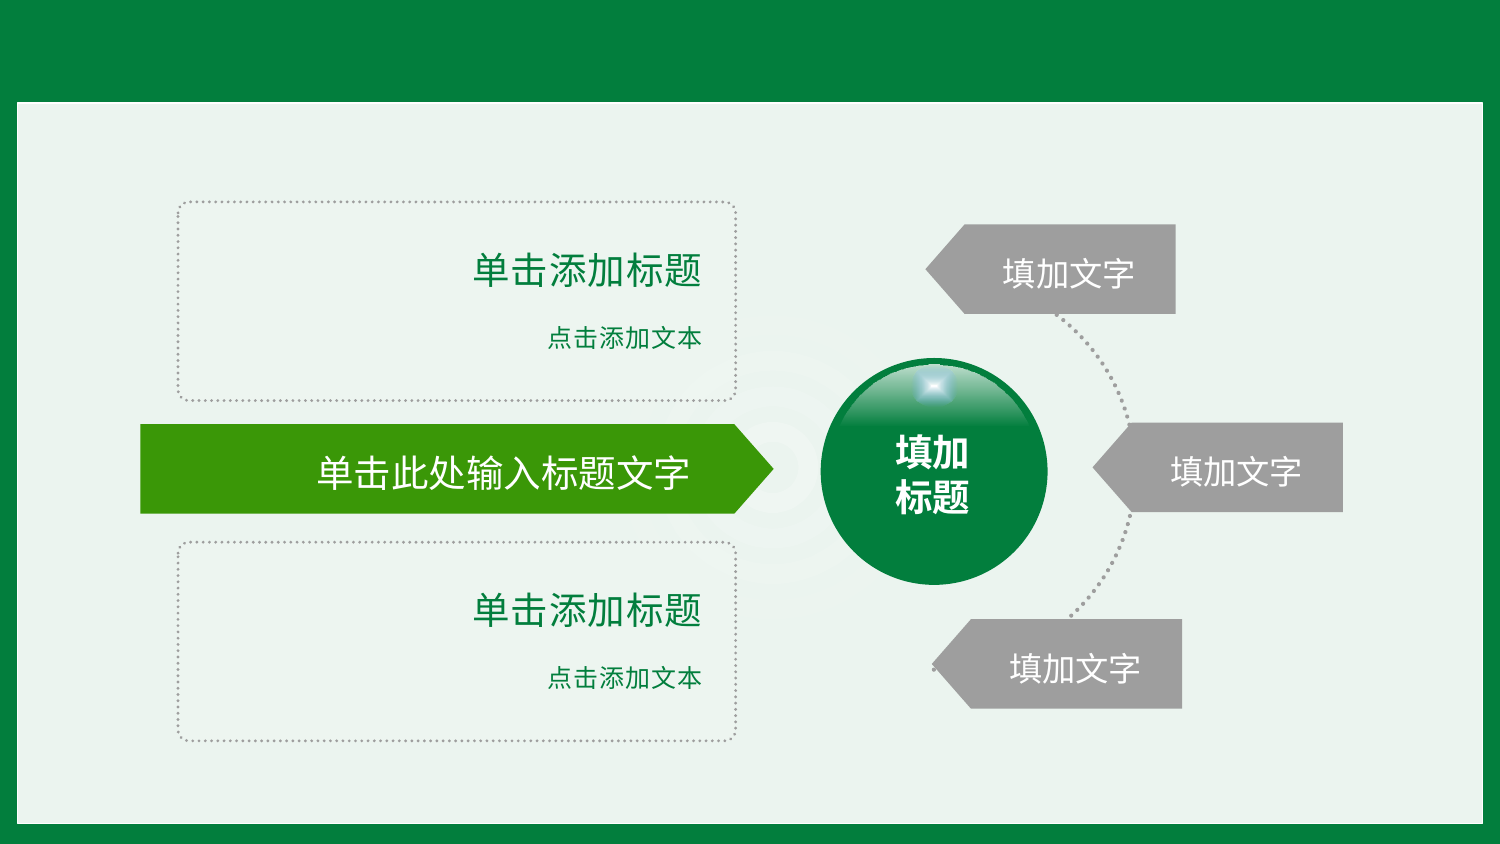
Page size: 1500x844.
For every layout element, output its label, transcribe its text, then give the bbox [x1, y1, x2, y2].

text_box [1092, 422, 1344, 513]
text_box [931, 618, 1183, 709]
text_box [931, 322, 1129, 617]
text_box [177, 541, 736, 742]
text_box [140, 424, 615, 514]
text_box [177, 201, 736, 401]
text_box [620, 315, 926, 620]
text_box 单击此处输入标题文字 [301, 443, 615, 503]
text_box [820, 357, 1048, 586]
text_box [925, 224, 1176, 315]
